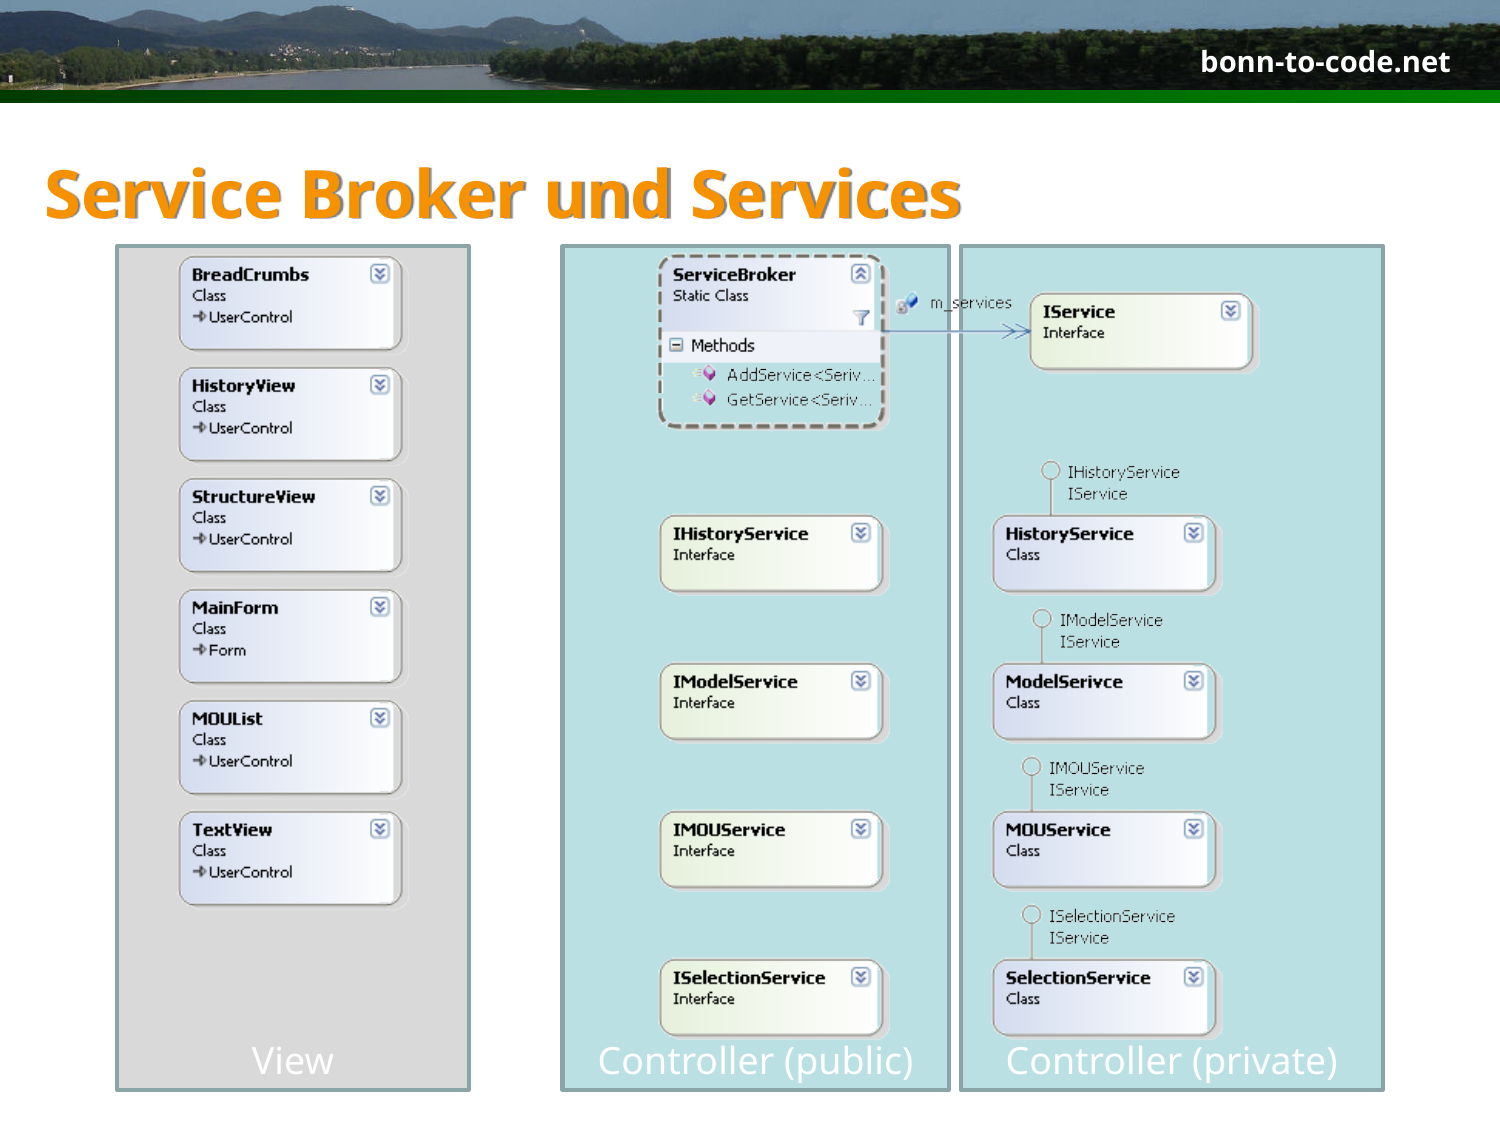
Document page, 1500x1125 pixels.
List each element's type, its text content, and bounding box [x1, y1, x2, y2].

title Service Broker und Services [29, 113, 1471, 270]
text_box Controller (private) [959, 273, 1385, 1092]
picture [163, 241, 1266, 1050]
text_box View [115, 273, 471, 1092]
picture [0, 0, 1500, 90]
text_box Controller (public) [560, 1057, 951, 1092]
